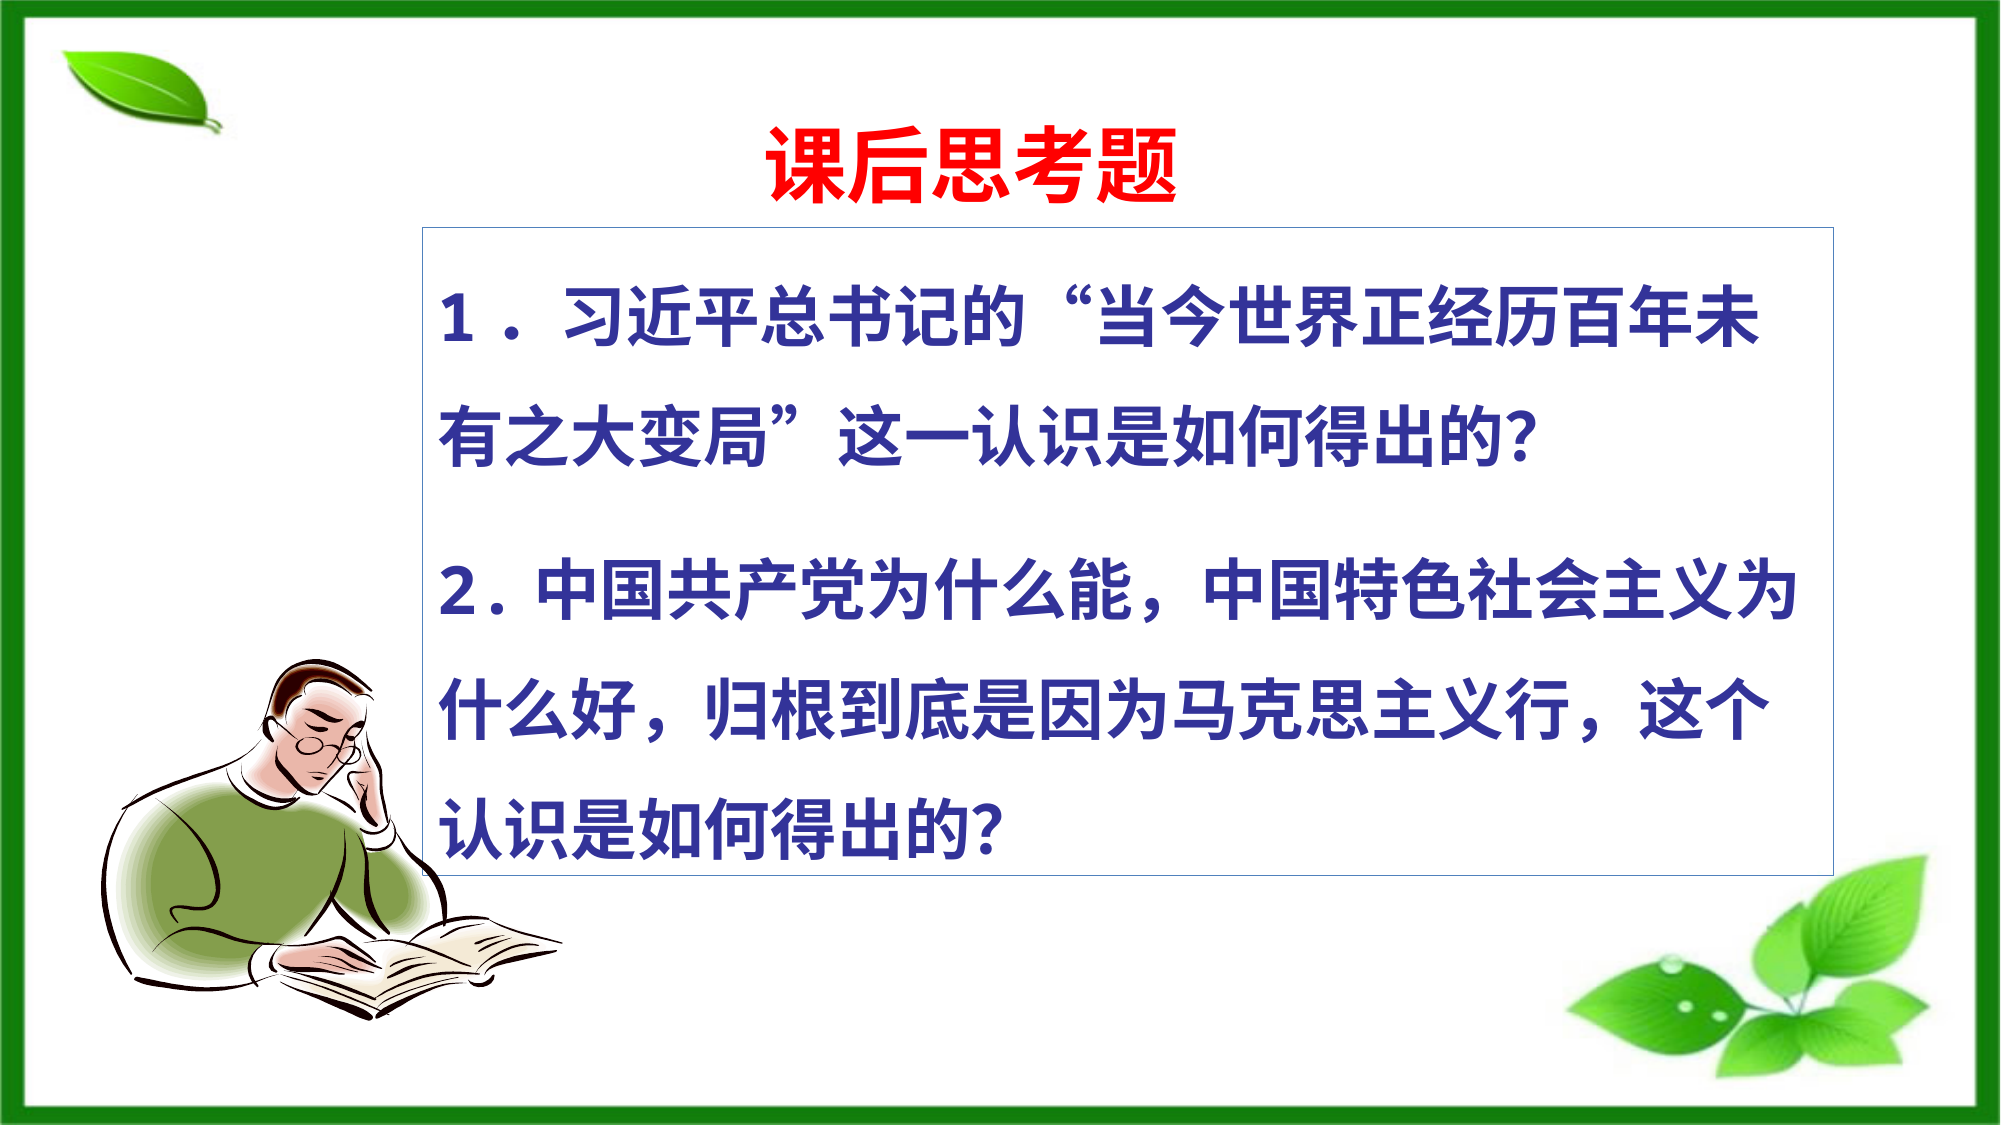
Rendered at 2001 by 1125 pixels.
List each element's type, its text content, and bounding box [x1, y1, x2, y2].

list [71, 249, 422, 993]
text_box 课后思考题 [612, 93, 1330, 227]
list [574, 249, 1872, 993]
picture [0, 0, 2001, 1125]
text_box 1．习近平总书记的“当今世界正经历百年未有之大变局”这一认识是如何得出的？ 2.中国共产党为什么能，中国特色社会主义为什么好，归根到底是因为马克思主义行，这个认识是如何得出的？ [422, 227, 1834, 876]
